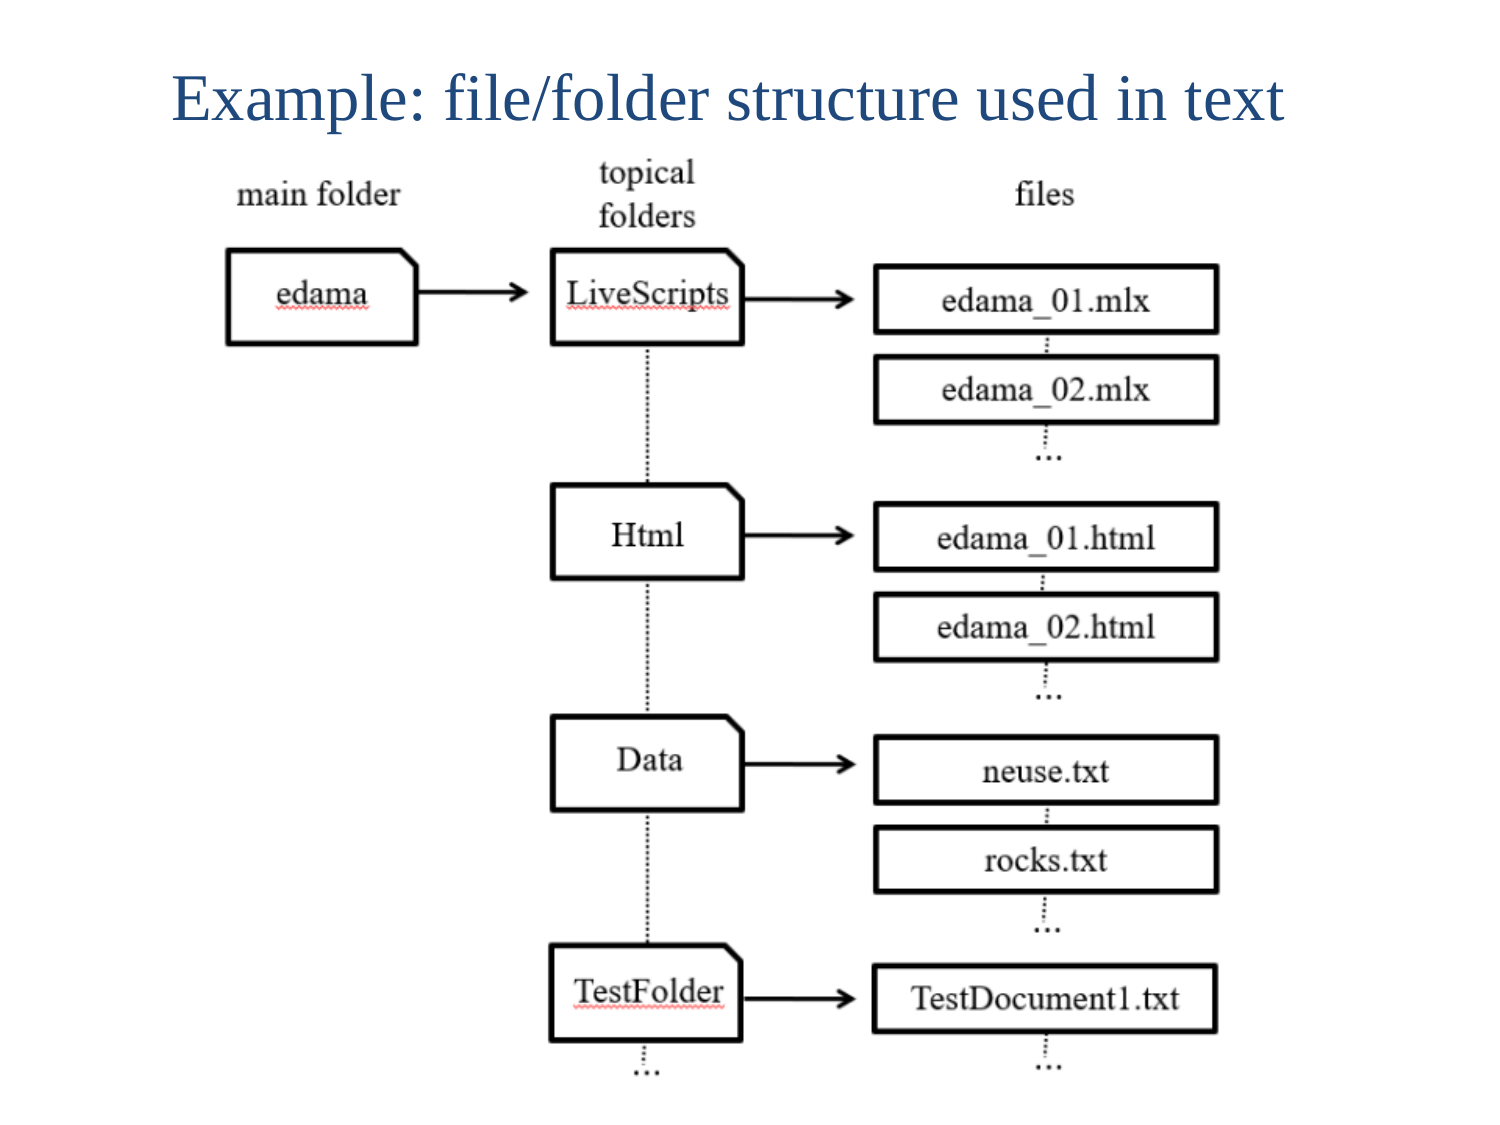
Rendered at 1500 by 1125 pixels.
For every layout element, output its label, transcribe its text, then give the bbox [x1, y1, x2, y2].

picture [149, 137, 1276, 1125]
text_box Example: file/folder structure used in text [62, 0, 1413, 188]
